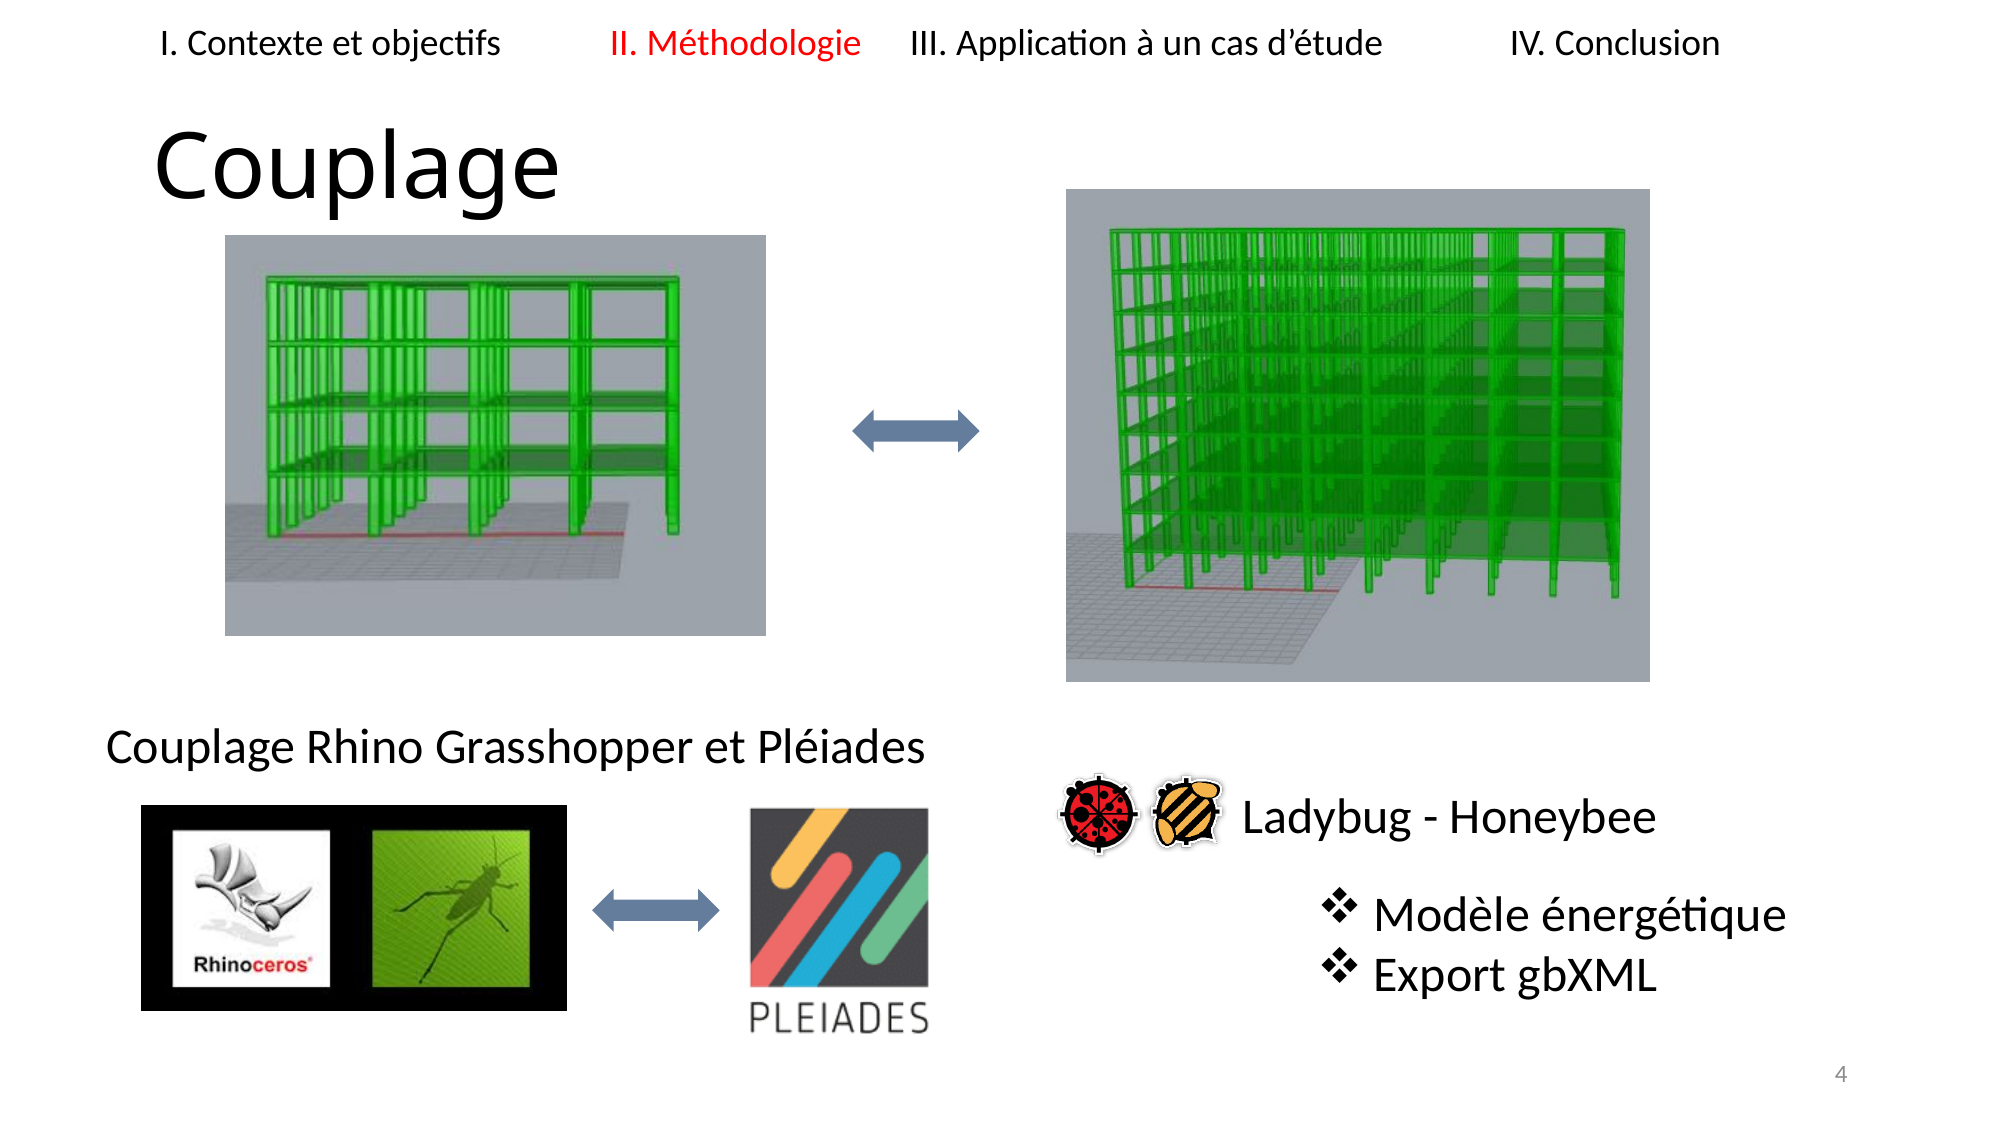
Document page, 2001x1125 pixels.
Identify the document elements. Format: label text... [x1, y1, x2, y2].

text_box Ladybug - Honeybee Modèle énergétique Export gbXML [1227, 776, 1826, 1069]
picture [141, 805, 567, 1011]
text_box I. Contexte et objectifs II. Méthodologie III. Application à un cas d’étude IV. Conclusion [144, 10, 1736, 71]
title Couplage [137, 59, 1863, 278]
text_box [592, 888, 720, 932]
picture [1054, 770, 1227, 860]
text_box Couplage Rhino Grasshopper et Pléiades [91, 705, 979, 781]
picture [1066, 189, 1650, 682]
picture [225, 235, 766, 636]
text_box [852, 409, 980, 453]
picture [745, 803, 933, 1041]
slide_number 4 [1412, 1042, 1863, 1103]
